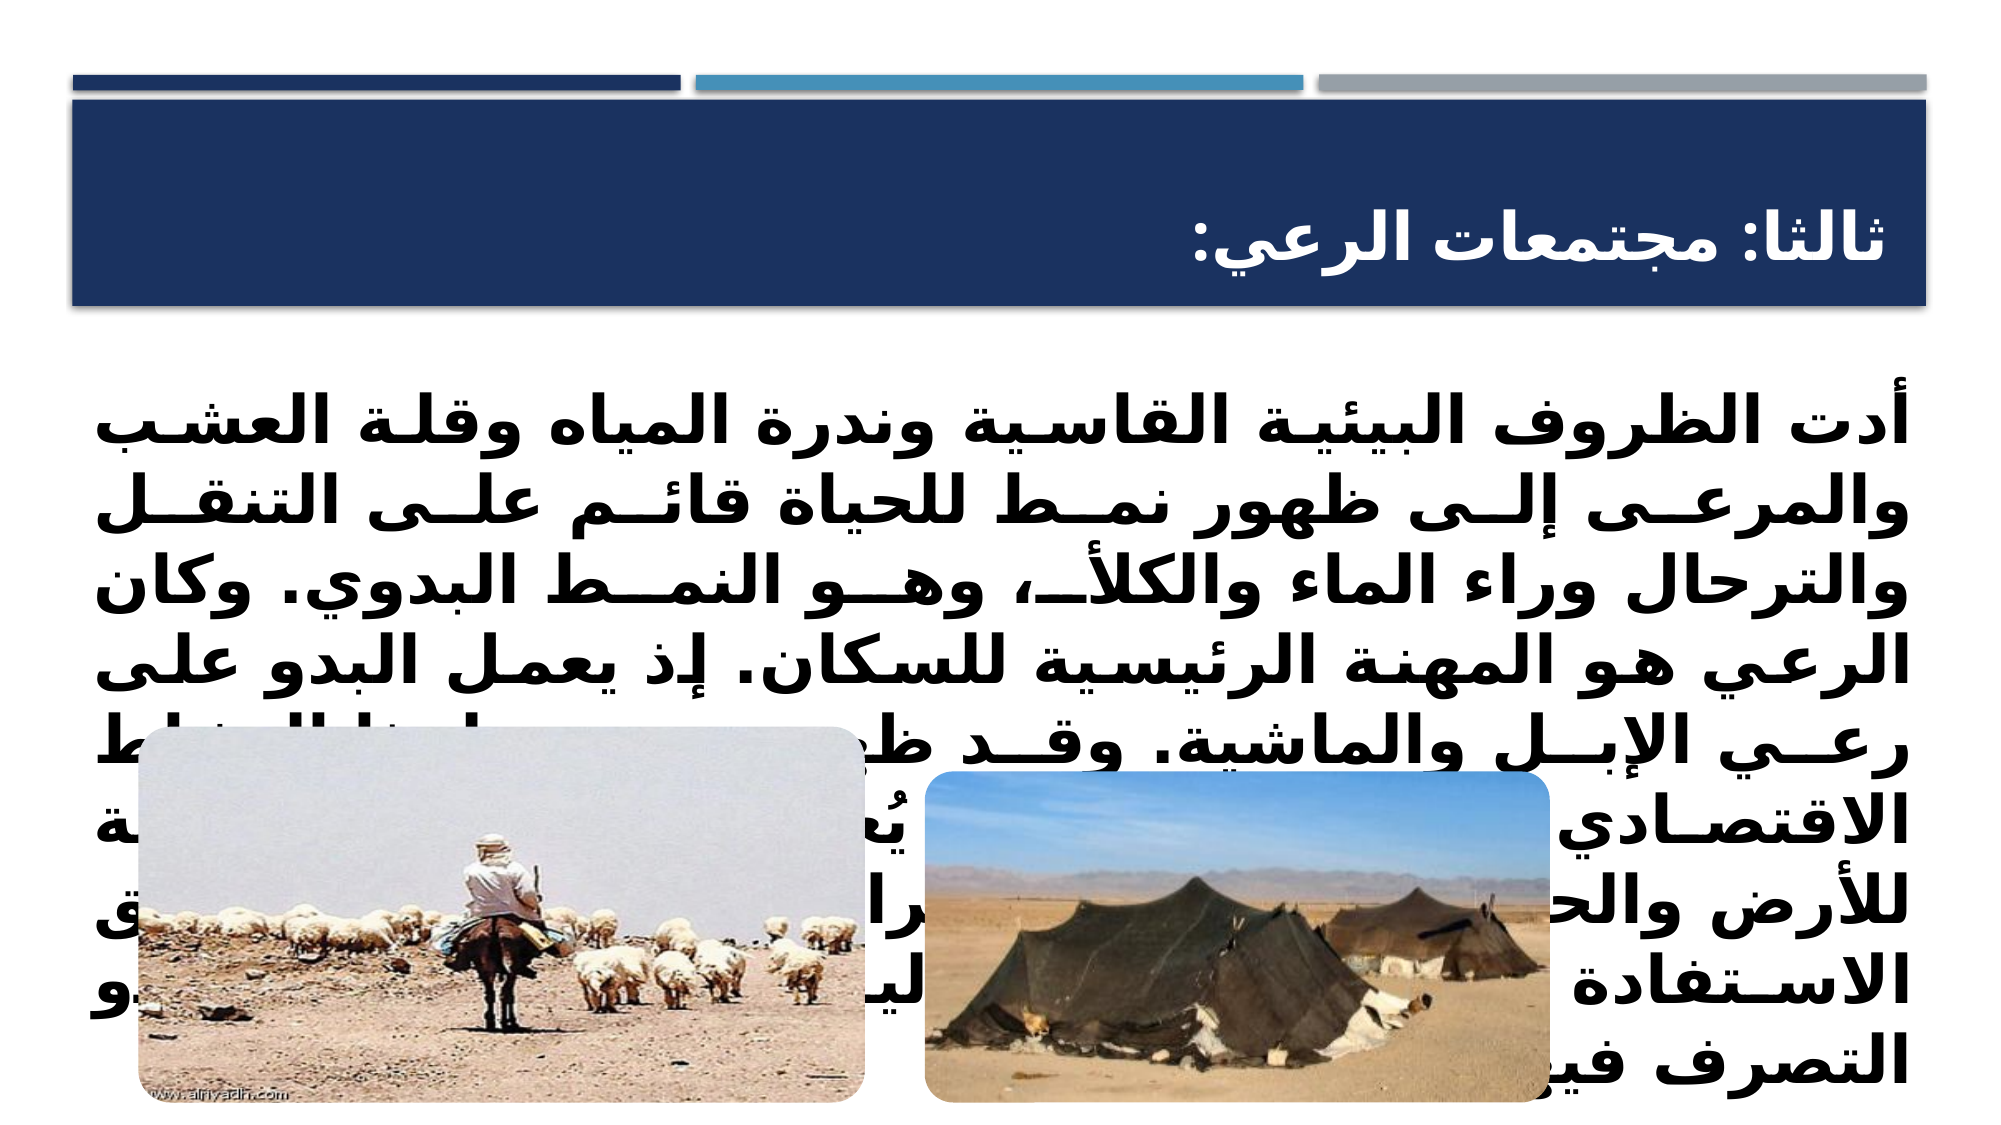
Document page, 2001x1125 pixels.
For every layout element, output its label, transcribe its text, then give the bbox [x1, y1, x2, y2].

picture [924, 770, 1551, 1103]
title ثالثا: مجتمعات الرعي: [94, 119, 1904, 282]
text_box أدت الظروف البيئية القاسية وندرة المياه وقلة العشب والمرعى إلى ظهور نمط للحياة قائم على التنقل والترحال وراء الماء والكلأ، وهو النمط البدوي. وكان الرعي هو المهنة الرئيسية للسكان. إذ يعمل البدو على رعي الإبل والماشية. وقد ظهر نتيجة لهذا النشاط الاقتصادي نمط من الملكية يُعرف بالملكية الجماعية للأرض والحيوان؛ إذ يتمتع أفراد القبيلة الواحدة بحق الاستفادة من الأرض، ولكن ليس لهم حق بيعها أو التصرف فيها. [78, 369, 1928, 1104]
picture [137, 726, 866, 1104]
